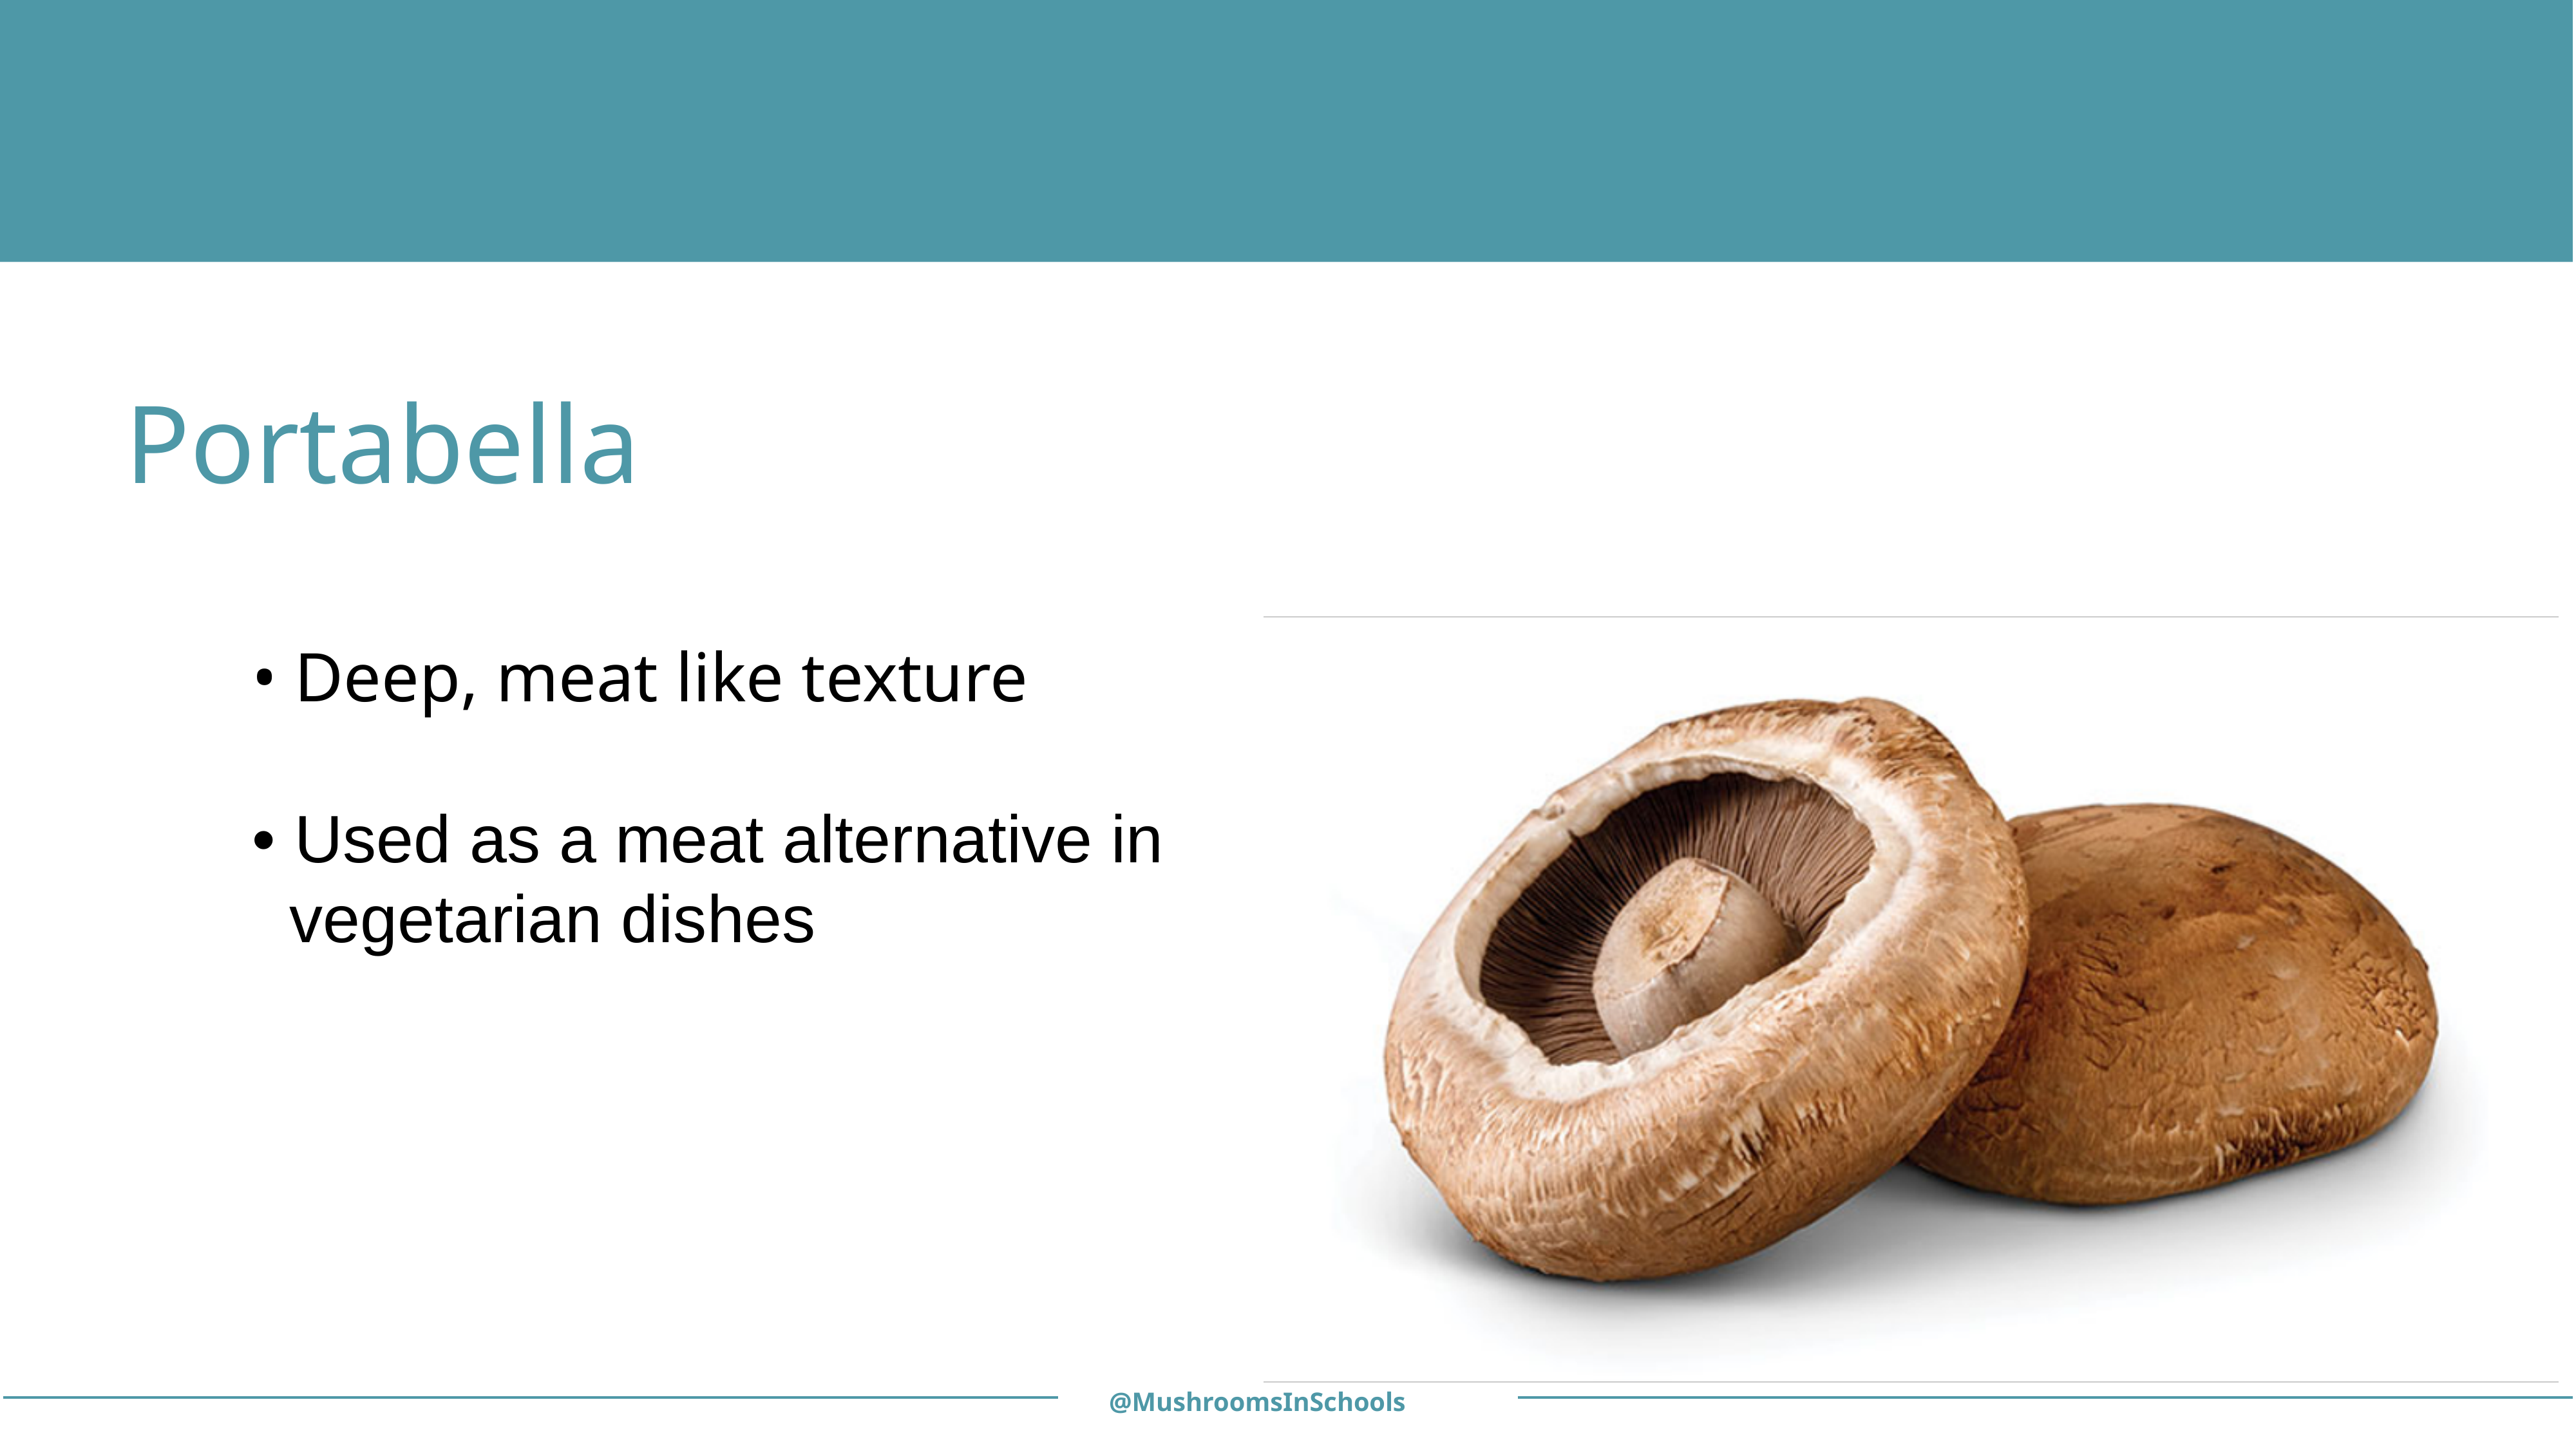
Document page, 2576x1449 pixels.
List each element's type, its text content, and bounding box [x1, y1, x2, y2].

picture [1263, 615, 2559, 1384]
text_box @MushroomsInSchools [1103, 1359, 1473, 1423]
text_box [0, 0, 2573, 262]
text_box • Deep, meat like texture • Used as a meat alternative in vegetarian dishes [247, 629, 1189, 962]
text_box Portabella [119, 370, 650, 510]
